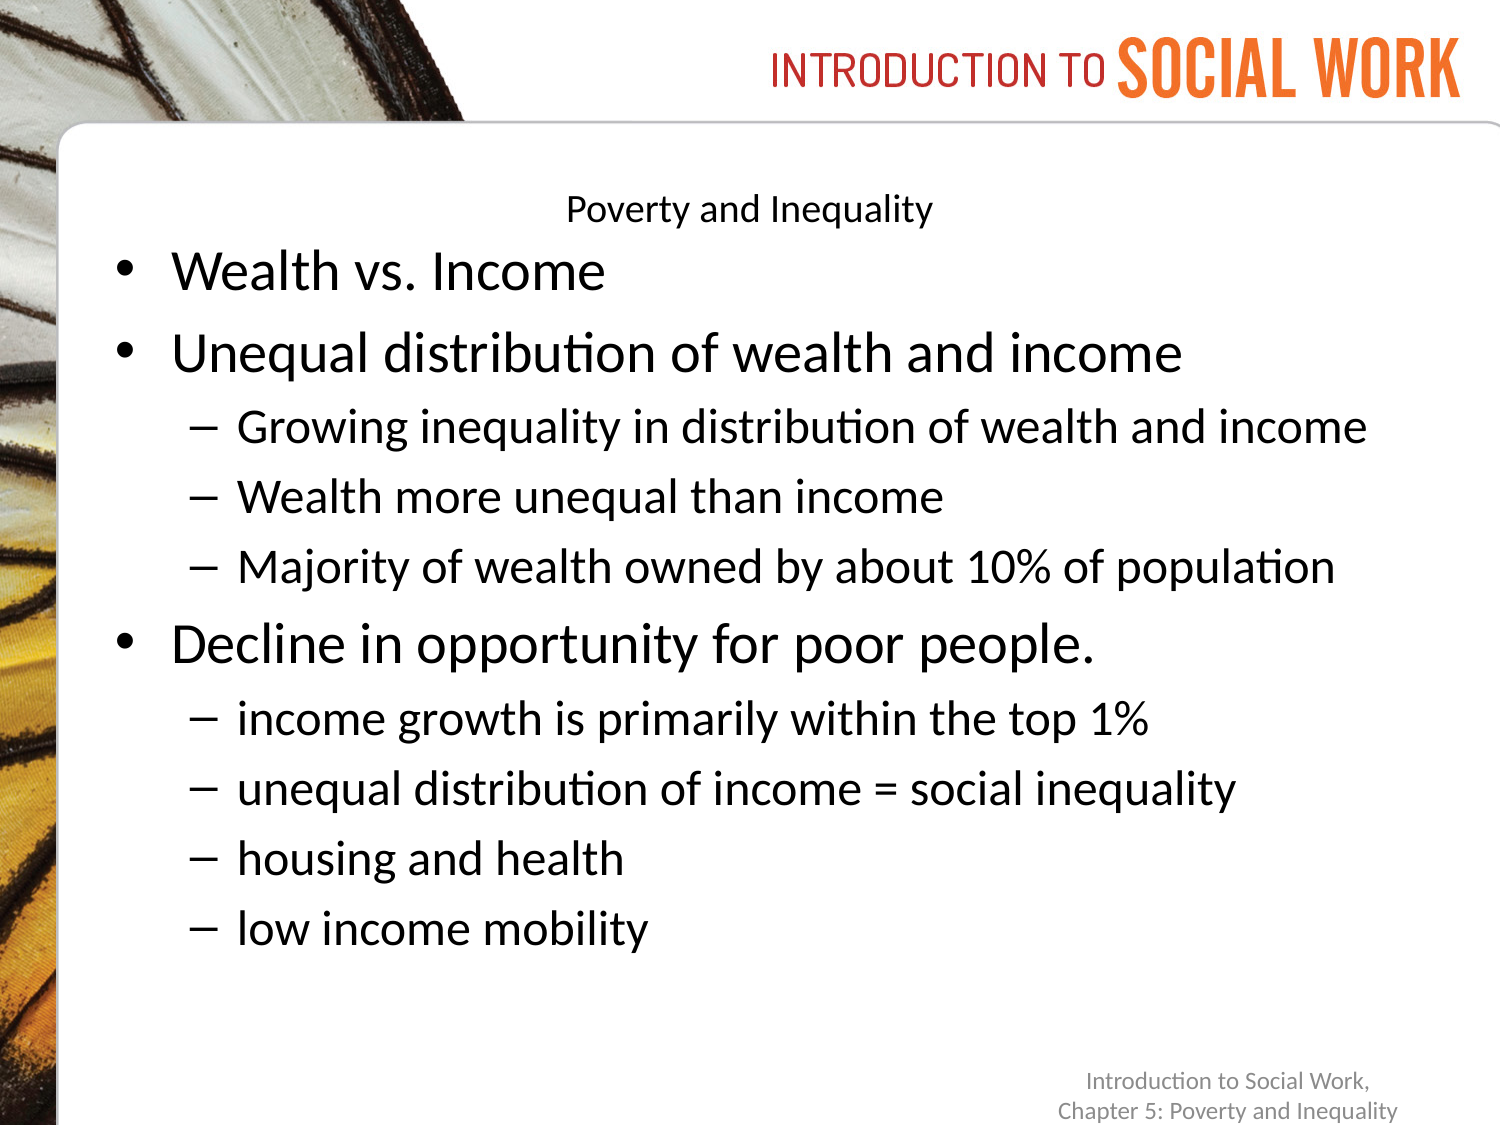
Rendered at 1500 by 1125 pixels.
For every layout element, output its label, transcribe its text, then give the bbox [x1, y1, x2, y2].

picture [0, 0, 1500, 1125]
footer Introduction to Social Work, Chapter 5: Poverty and Inequality [987, 1065, 1475, 1125]
title Poverty and Inequality [75, 174, 1425, 283]
list Wealth vs. Income Unequal distribution of wealth and income Growing inequality in distribution of wealth and income Wealth more unequal than income Majority of wealth owned by about 10% of population Decline in opportunity for poor people. income growth is primarily within the top 1% unequal distribution of income = social inequality housing and health low income mobility [99, 224, 1500, 1025]
